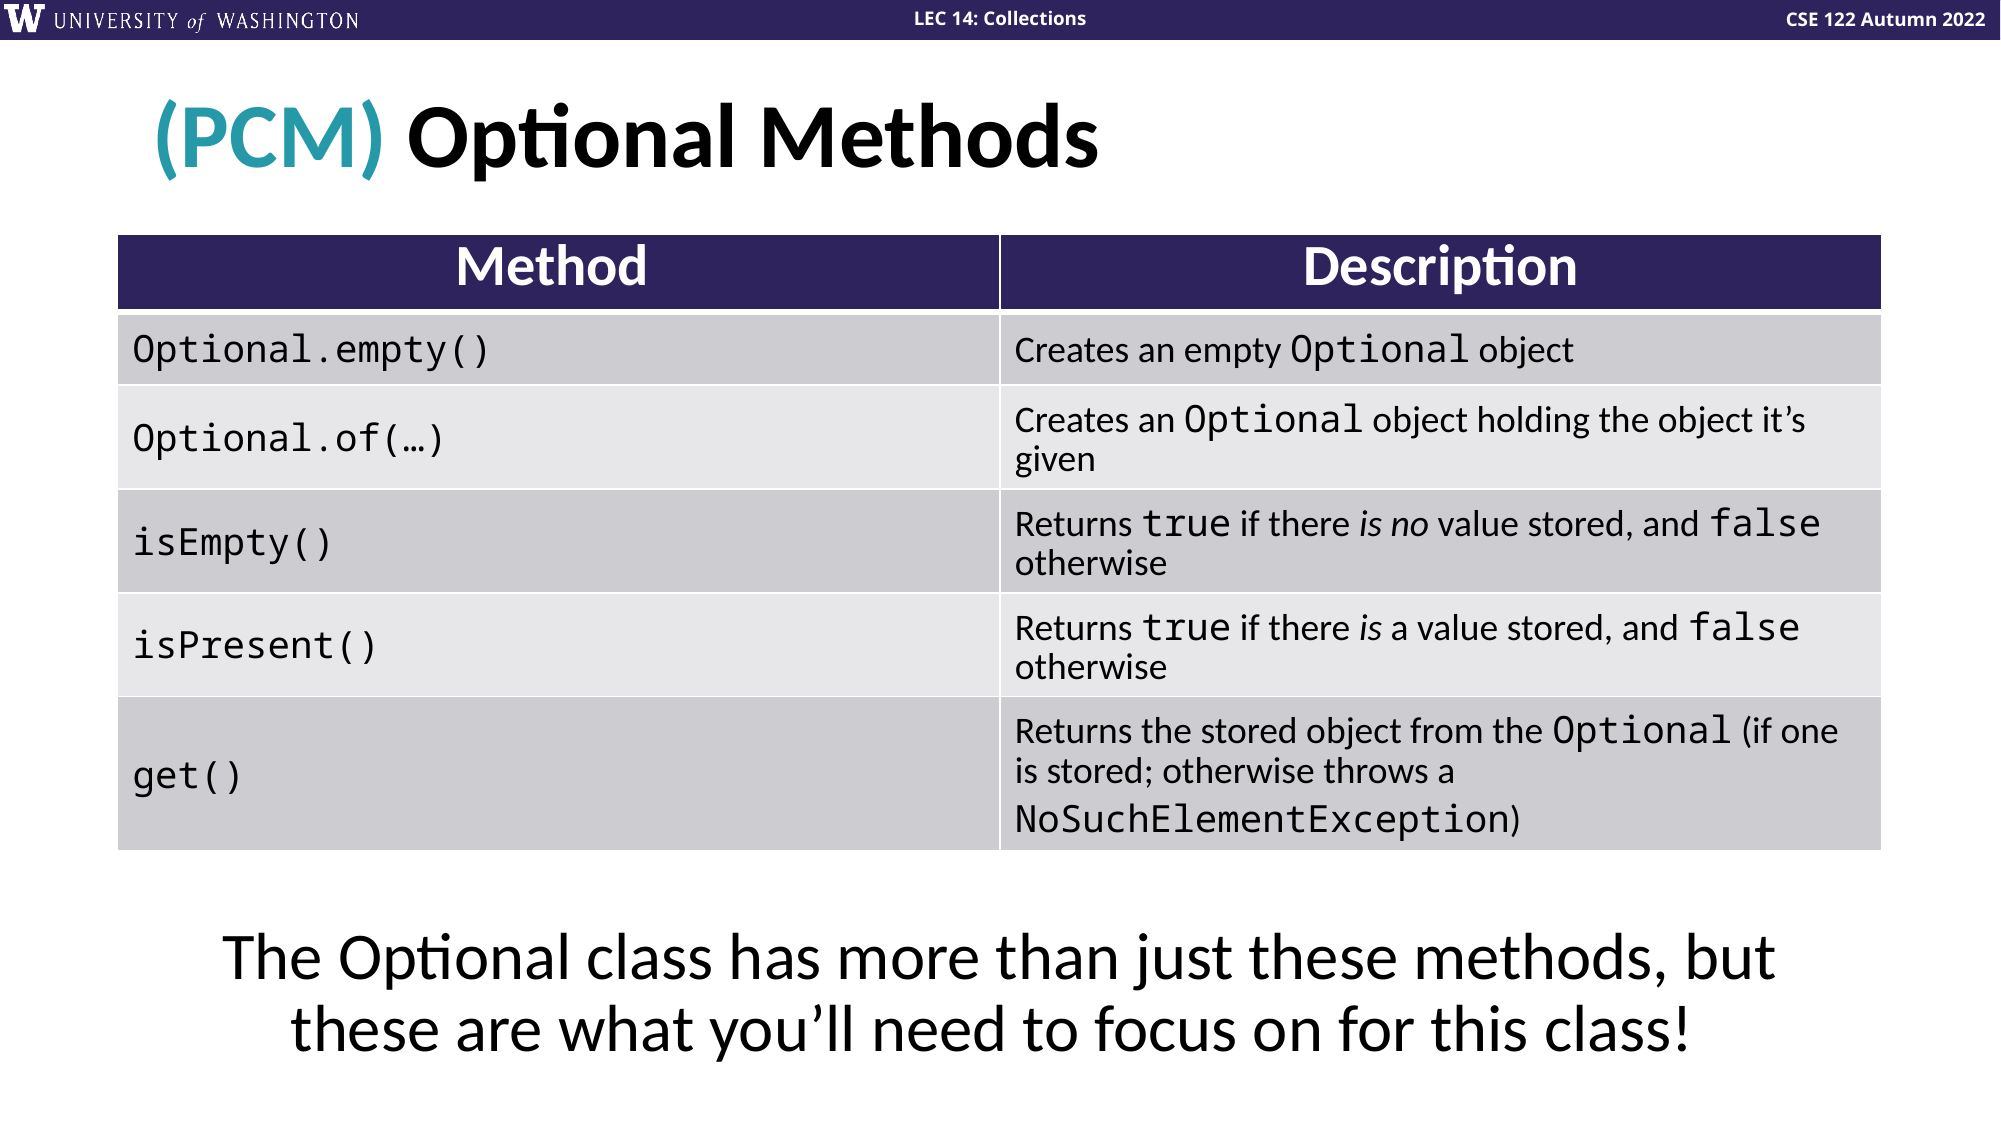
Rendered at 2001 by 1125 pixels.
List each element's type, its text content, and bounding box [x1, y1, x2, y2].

title (PCM) Optional Methods [137, 74, 1863, 200]
table_cell Optional.empty() [118, 315, 999, 384]
picture [4, 4, 358, 33]
table_cell get() [118, 697, 999, 850]
table_cell isEmpty() [118, 490, 999, 592]
table_cell Creates an Optional object holding the object it’s given [1001, 386, 1881, 488]
table_cell Returns true if there is a value stored, and false otherwise [1001, 594, 1881, 696]
list The Optional class has more than just these methods, but these are what you’ll need to focus on for this class! [137, 914, 1863, 1075]
table_cell Returns the stored object from the Optional (if one is stored; otherwise throws a NoSuchElementException) [1001, 697, 1881, 850]
table_header Method [118, 235, 999, 309]
table_cell Creates an empty Optional object [1001, 315, 1881, 384]
table_cell Returns true if there is no value stored, and false otherwise [1001, 490, 1881, 592]
table_header Description [1001, 235, 1881, 309]
table_cell isPresent() [118, 594, 999, 696]
table_cell Optional.of(…) [118, 386, 999, 488]
